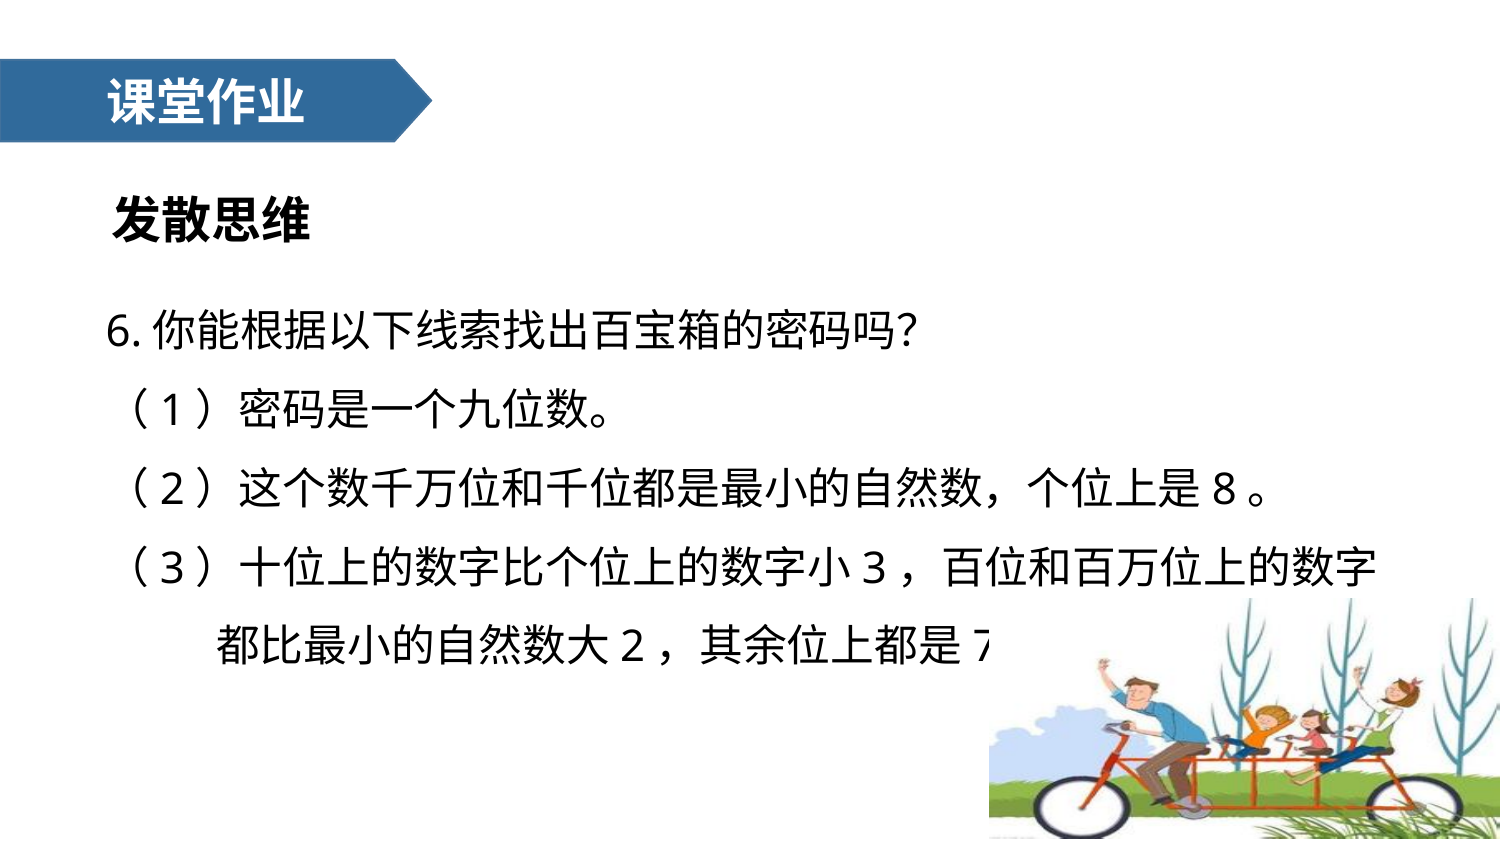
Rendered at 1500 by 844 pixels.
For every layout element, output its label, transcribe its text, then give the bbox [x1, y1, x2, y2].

text_box 6.你能根据以下线索找出百宝箱的密码吗？ （1）密码是一个九位数。 （2）这个数千万位和千位都是最小的自然数，个位上是8。 （3）十位上的数字比个位上的数字小3，百位和百万位上的数字都比最小的自然数大2，其余位上都是7。 [94, 271, 1417, 677]
picture [988, 598, 1500, 839]
text_box 发散思维 [100, 182, 414, 254]
text_box 课堂作业 [0, 59, 432, 142]
